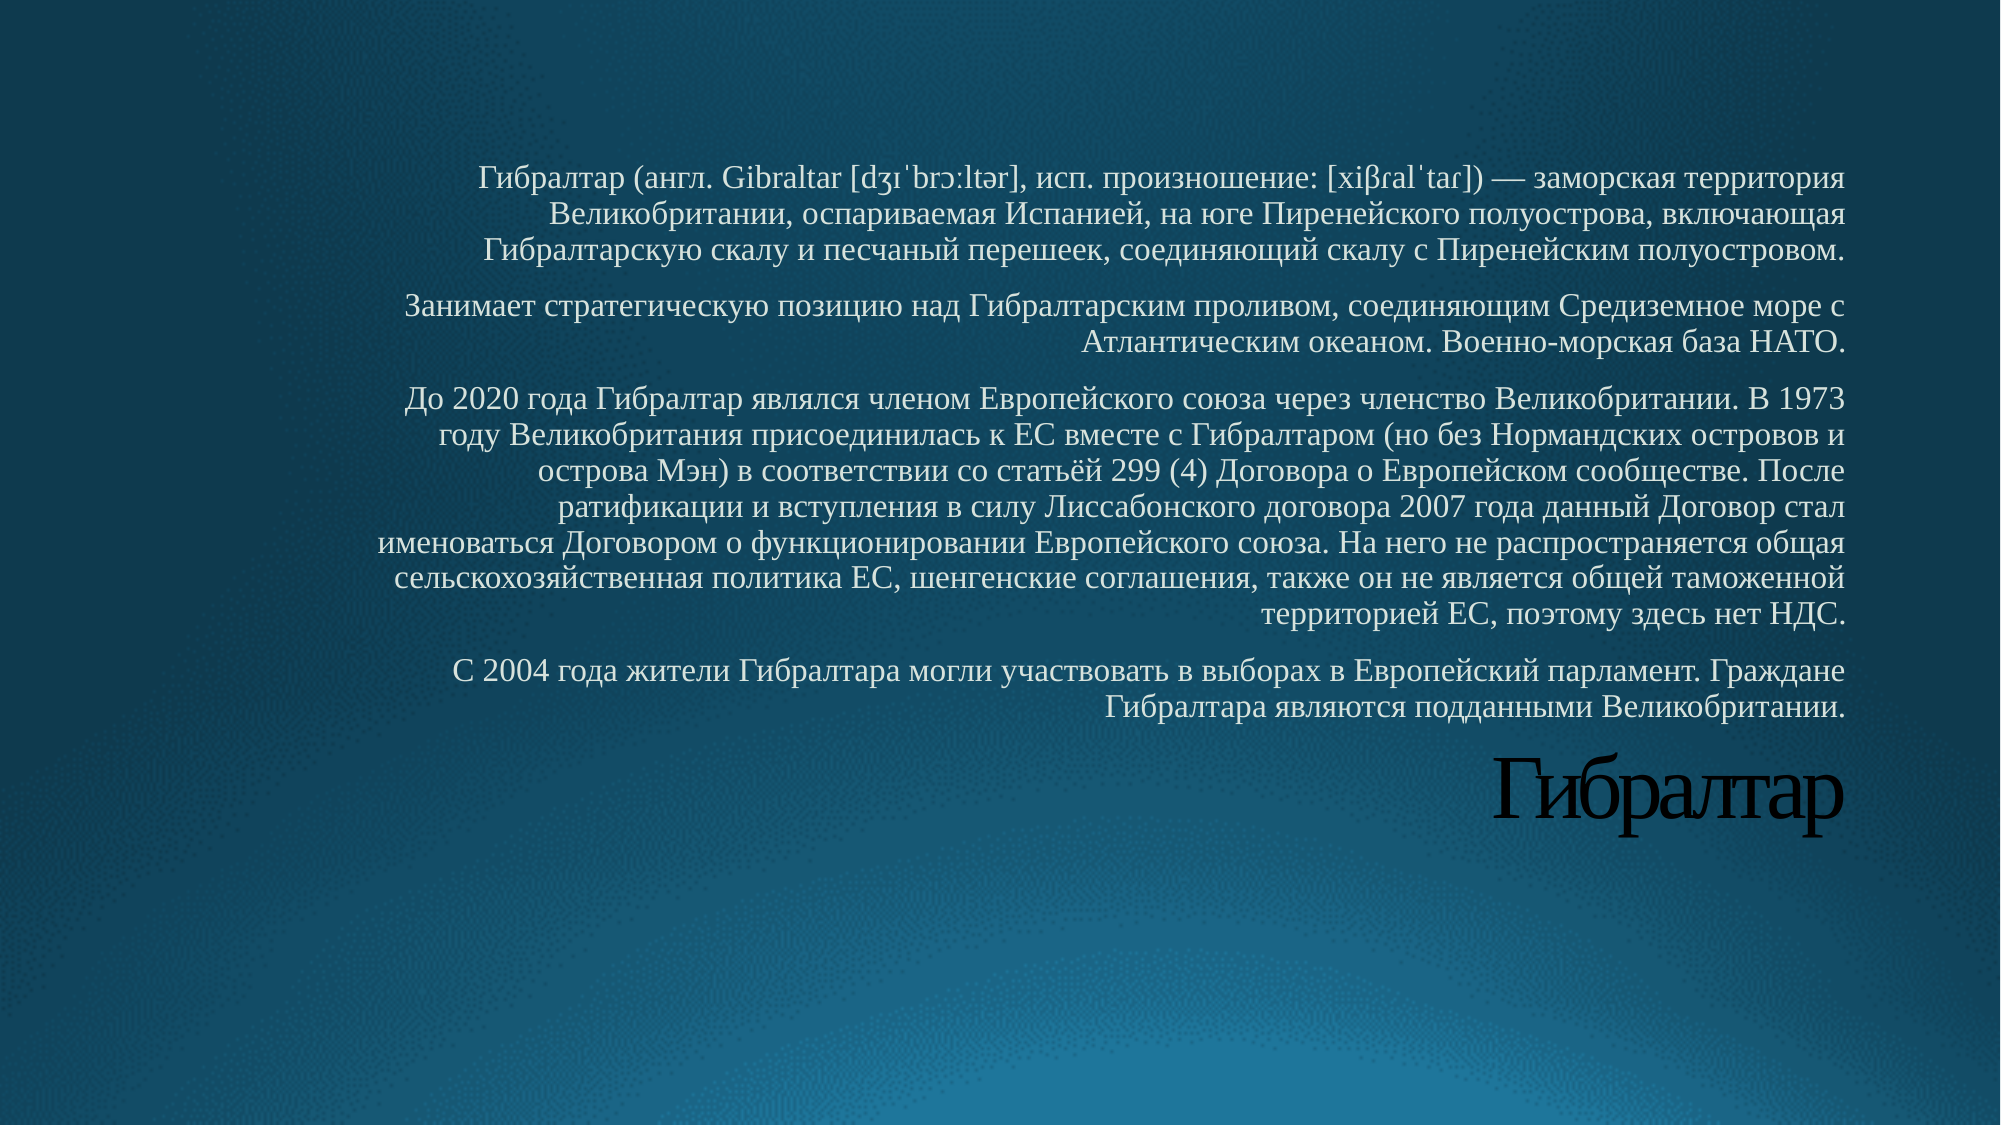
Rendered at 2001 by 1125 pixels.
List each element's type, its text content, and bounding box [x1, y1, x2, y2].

title Гибралтар [362, 733, 1863, 1002]
subtitle Гибралтар (англ. Gibraltar [dʒɪˈbrɔːltər], исп. произношение: [xiβɾalˈtaɾ]) — заморская территория Великобритании, оспариваемая Испанией, на юге Пиренейского полуострова, включающая Гибралтарскую скалу и песчаный перешеек, соединяющий скалу с Пиренейским полуостровом. Занимает стратегическую позицию над Гибралтарским проливом, соединяющим Средиземное море с Атлантическим океаном. Военно-морская база НАТО. До 2020 года Гибралтар являлся членом Европейского союза через членство Великобритании. В 1973 году Великобритания присоединилась к ЕС вместе с Гибралтаром (но без Нормандских островов и острова Мэн) в соответствии со статьёй 299 (4) Договора о Европейском сообществе. После ратификации и вступления в силу Лиссабонского договора 2007 года данный Договор стал именоваться Договором о функционировании Европейского союза. На него не распространяется общая сельскохозяйственная политика ЕС, шенгенские соглашения, также он не является общей таможенной территорией ЕС, поэтому здесь нет НДС. C 2004 года жители Гибралтара могли участвовать в выборах в Европейский парламент. Граждане Гибралтара являются подданными Великобритании. [362, 608, 1863, 733]
picture [0, 0, 2001, 1125]
